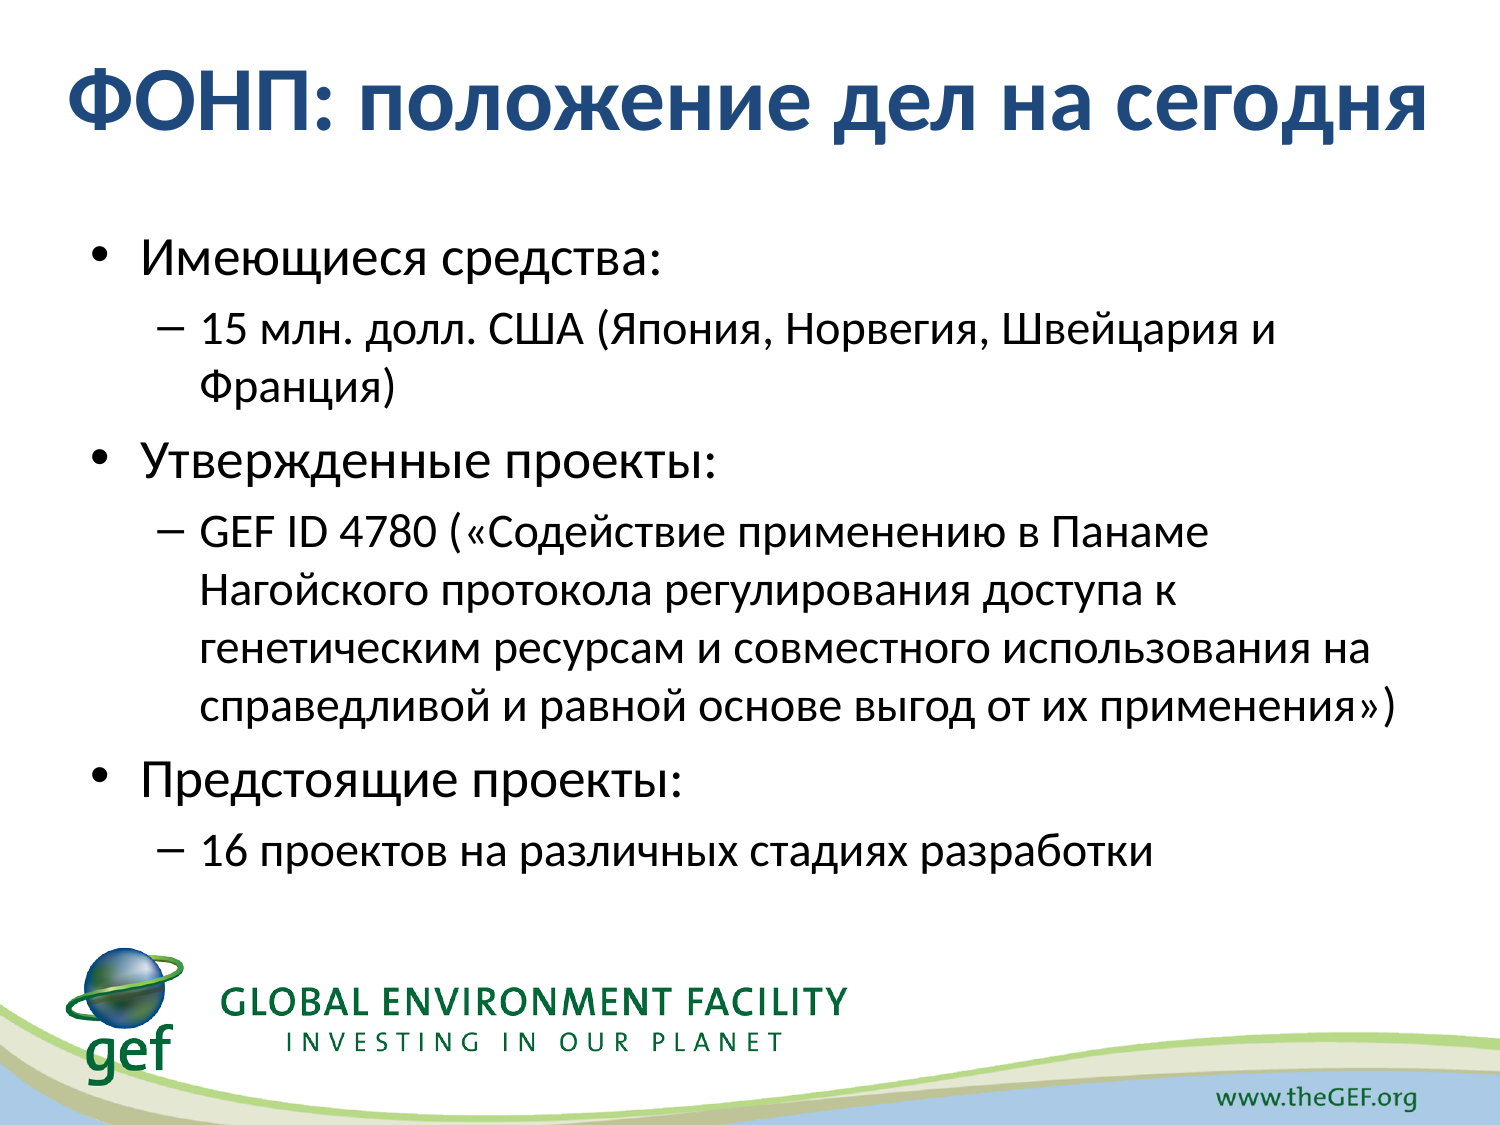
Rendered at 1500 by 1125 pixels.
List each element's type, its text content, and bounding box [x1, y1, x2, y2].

picture [0, 920, 1500, 1125]
list Имеющиеся средства: 15 млн. долл. США (Япония, Норвегия, Швейцария и Франция) Утвержденные проекты: GEF ID 4780 («Содействие применению в Панаме Нагойского протокола регулирования доступа к генетическим ресурсам и совместного использования на справедливой и равной основе выгод от их применения») Предстоящие проекты: 16 проектов на различных стадиях разработки [74, 212, 1426, 938]
title ФОНП: положение дел на сегодня [0, 0, 1500, 188]
